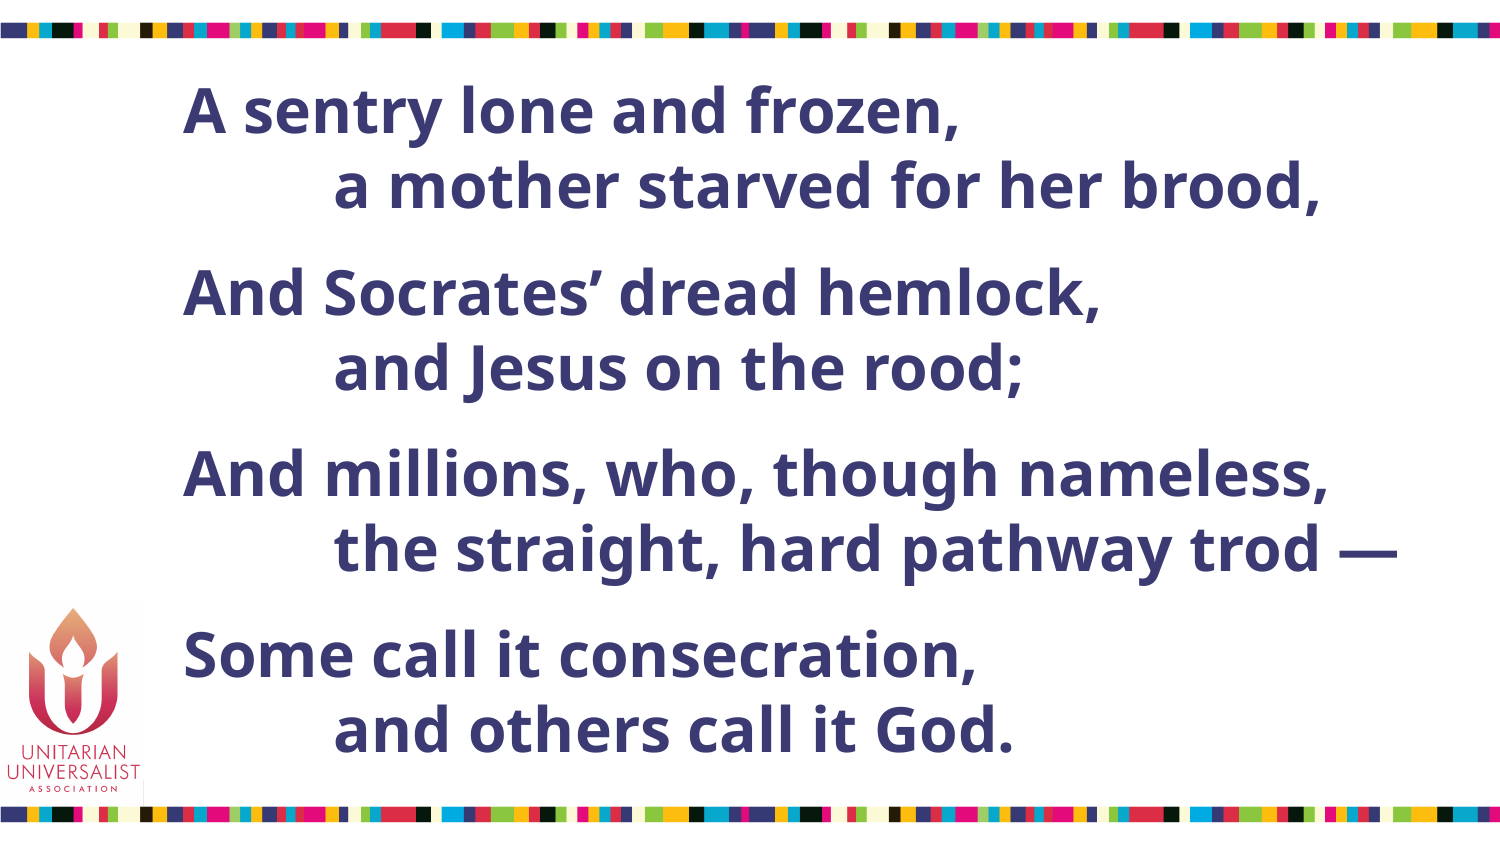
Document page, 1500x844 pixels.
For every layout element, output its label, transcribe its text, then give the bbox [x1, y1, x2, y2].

text_box A sentry lone and frozen, a mother starved for her brood, And Socrates’ dread hemlock, and Jesus on the rood; And millions, who, though nameless, the straight, hard pathway trod — Some call it consecration, and others call it God. [168, 56, 1421, 780]
picture [0, 22, 1500, 40]
picture [0, 600, 1500, 824]
